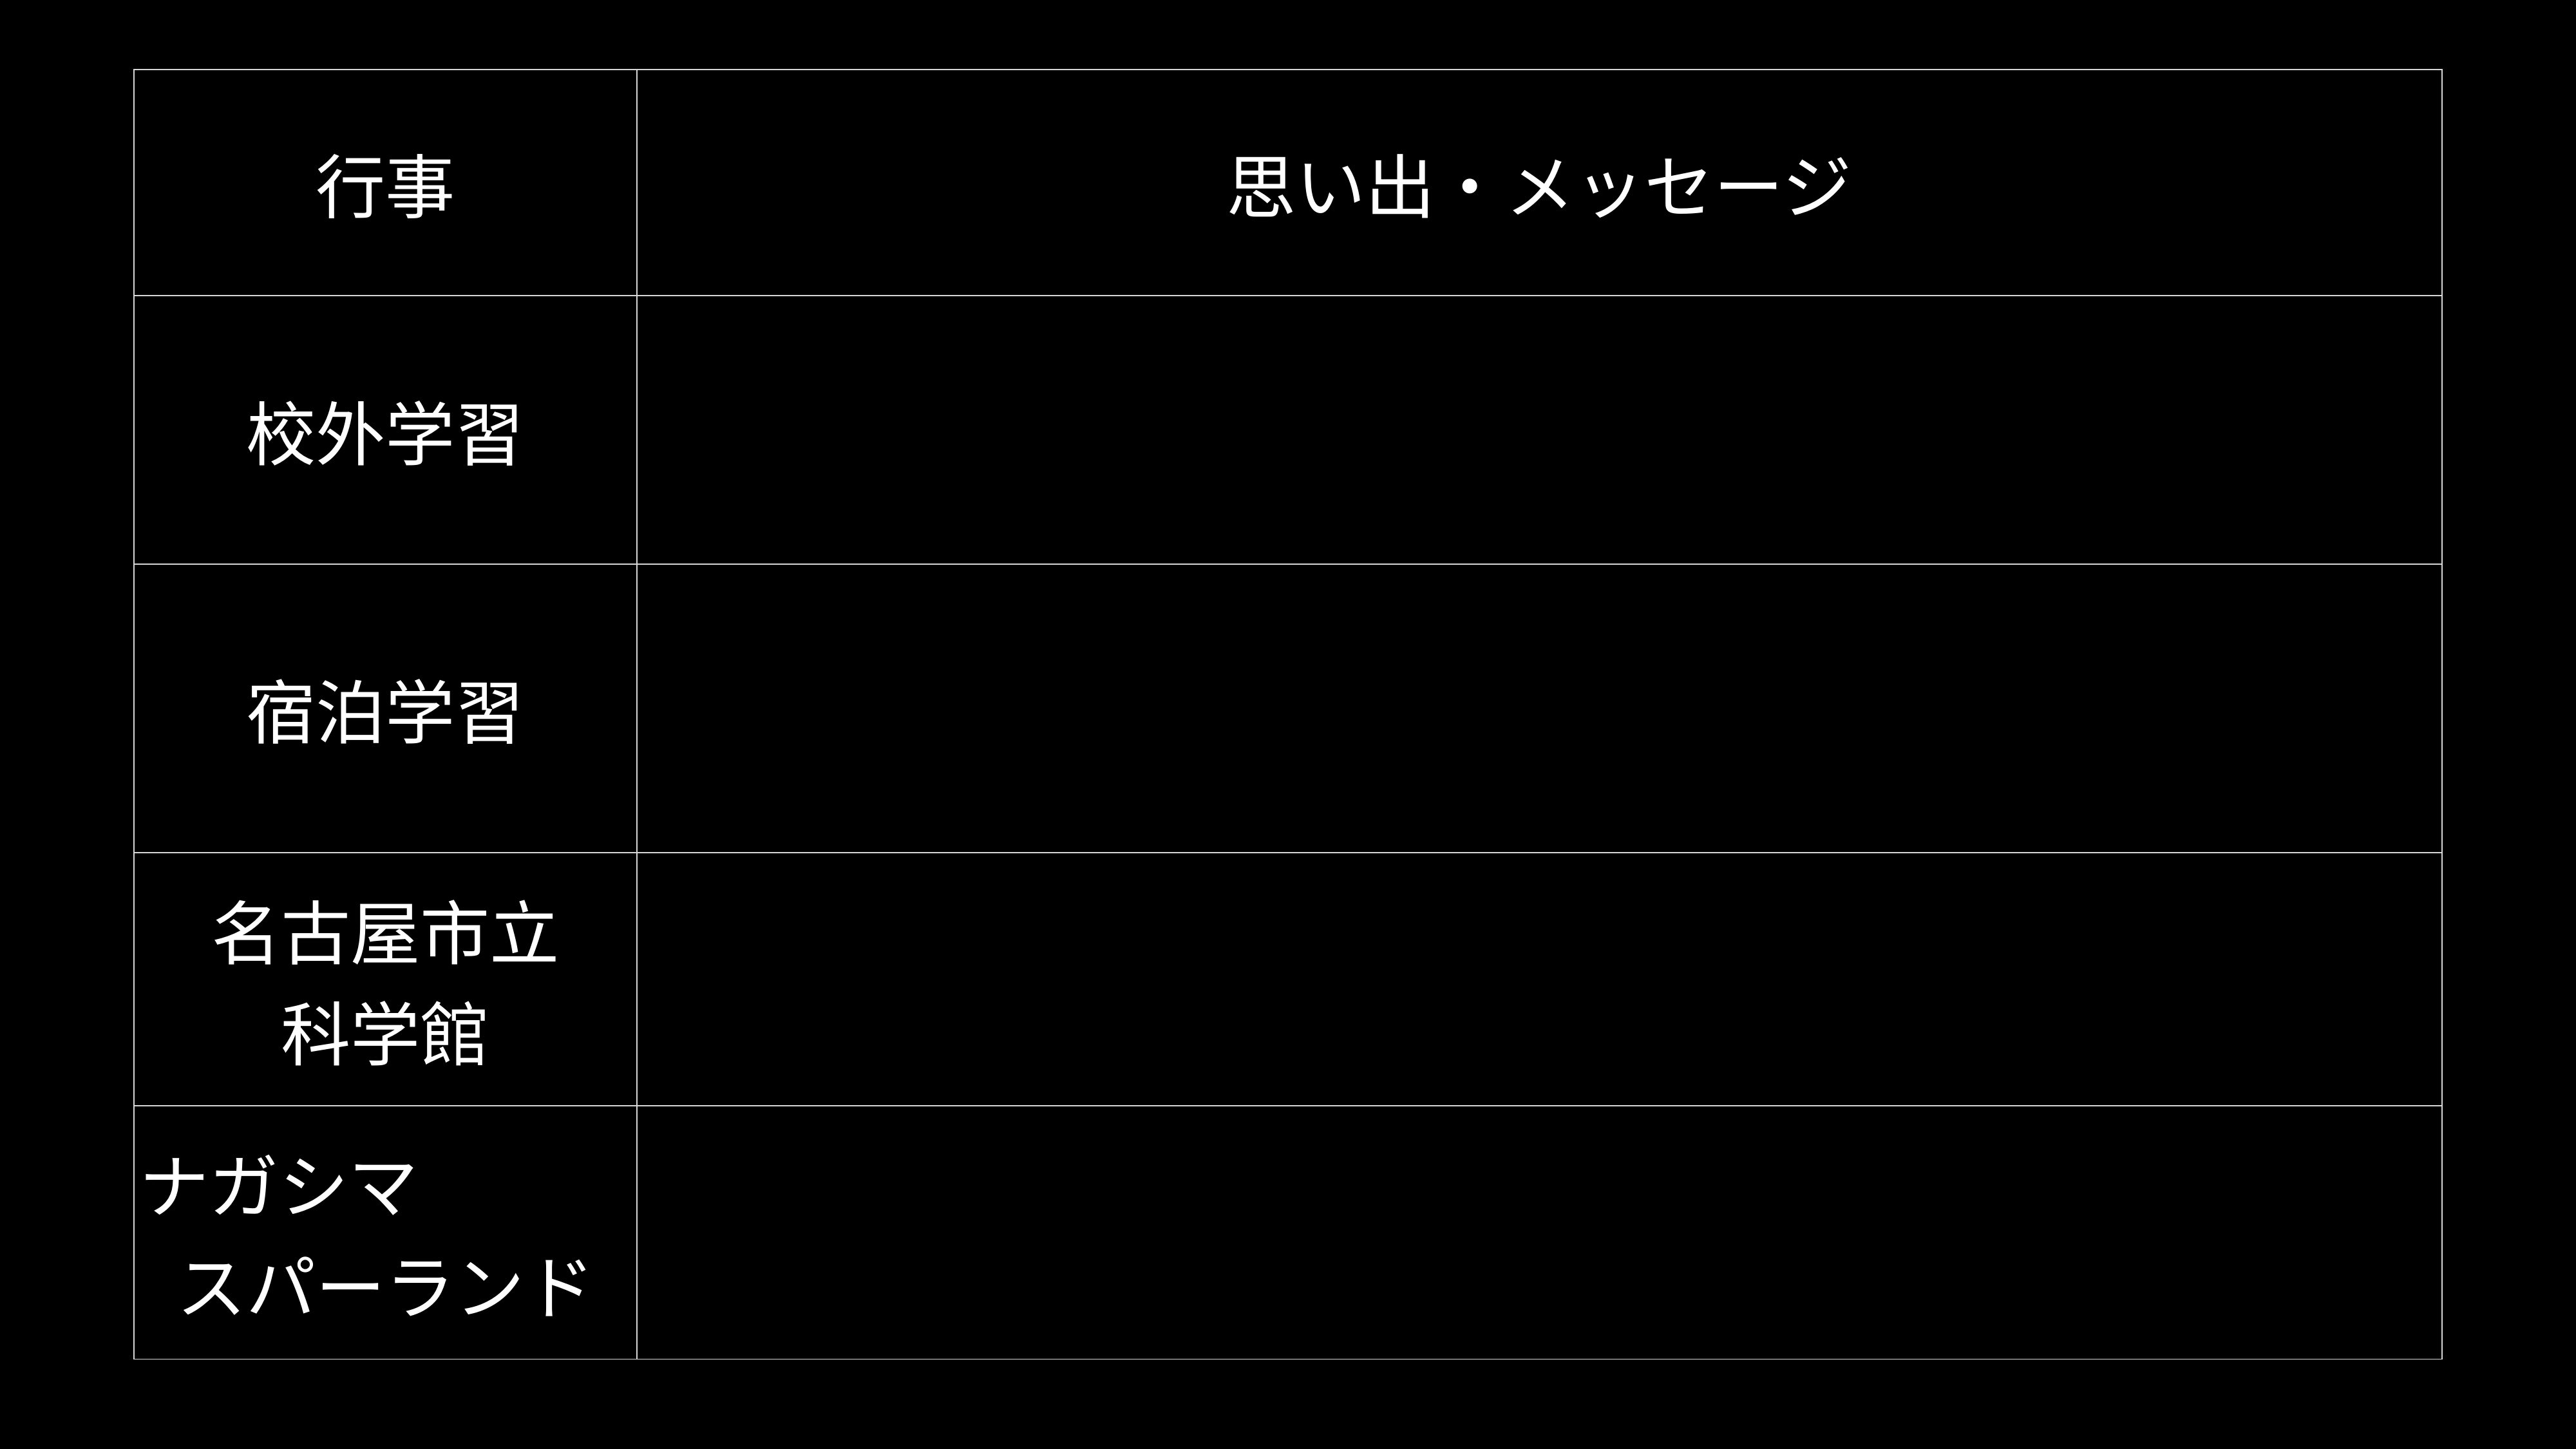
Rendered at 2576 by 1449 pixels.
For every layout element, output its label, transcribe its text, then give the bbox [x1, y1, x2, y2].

table_cell ナガシマ スパーランド [135, 1106, 636, 1359]
table_cell 名古屋市立 科学館 [135, 853, 636, 1105]
table_cell [638, 565, 2441, 852]
table_header 思い出・メッセージ [638, 70, 2441, 295]
table_cell 校外学習 [135, 296, 636, 564]
table_header 行事 [135, 70, 636, 295]
table_cell [638, 296, 2441, 564]
table_cell 宿泊学習 [135, 565, 636, 852]
table_cell [638, 1106, 2441, 1359]
table_cell [638, 853, 2441, 1105]
